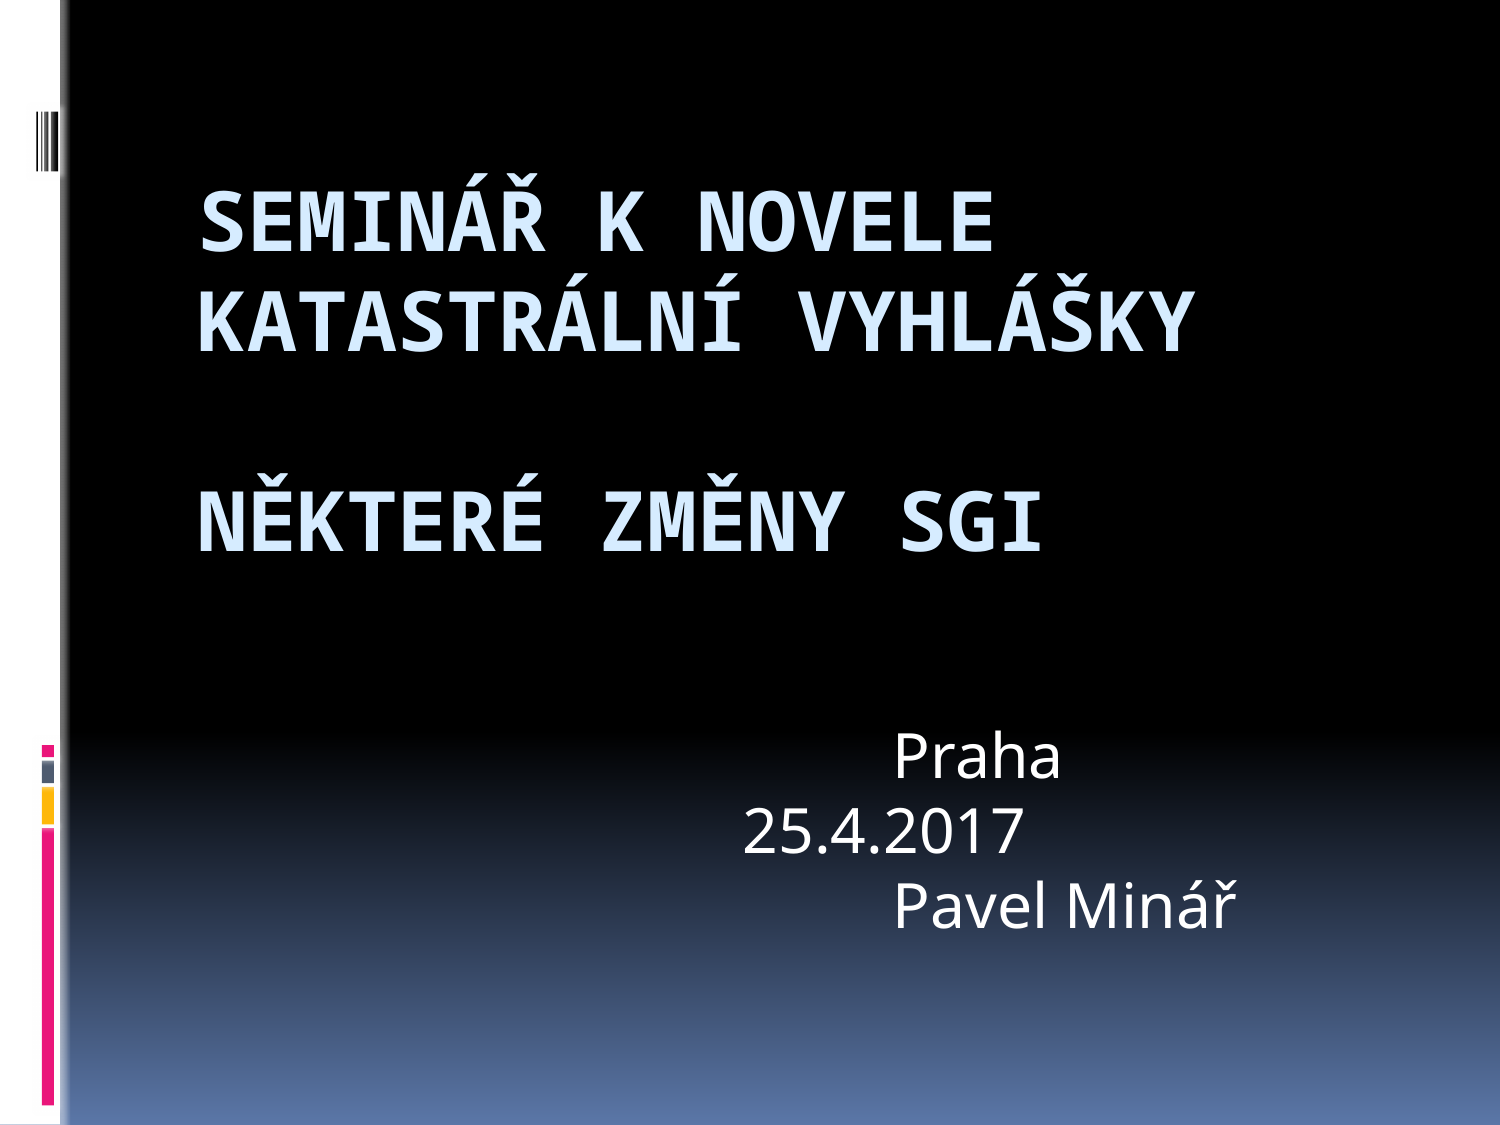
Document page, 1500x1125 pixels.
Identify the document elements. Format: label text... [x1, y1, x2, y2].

subtitle Praha 25.4.2017 Pavel Minář [726, 656, 1365, 949]
title Seminář k novele Katastrální vyhlášky některé změny SGI [183, 160, 1458, 988]
